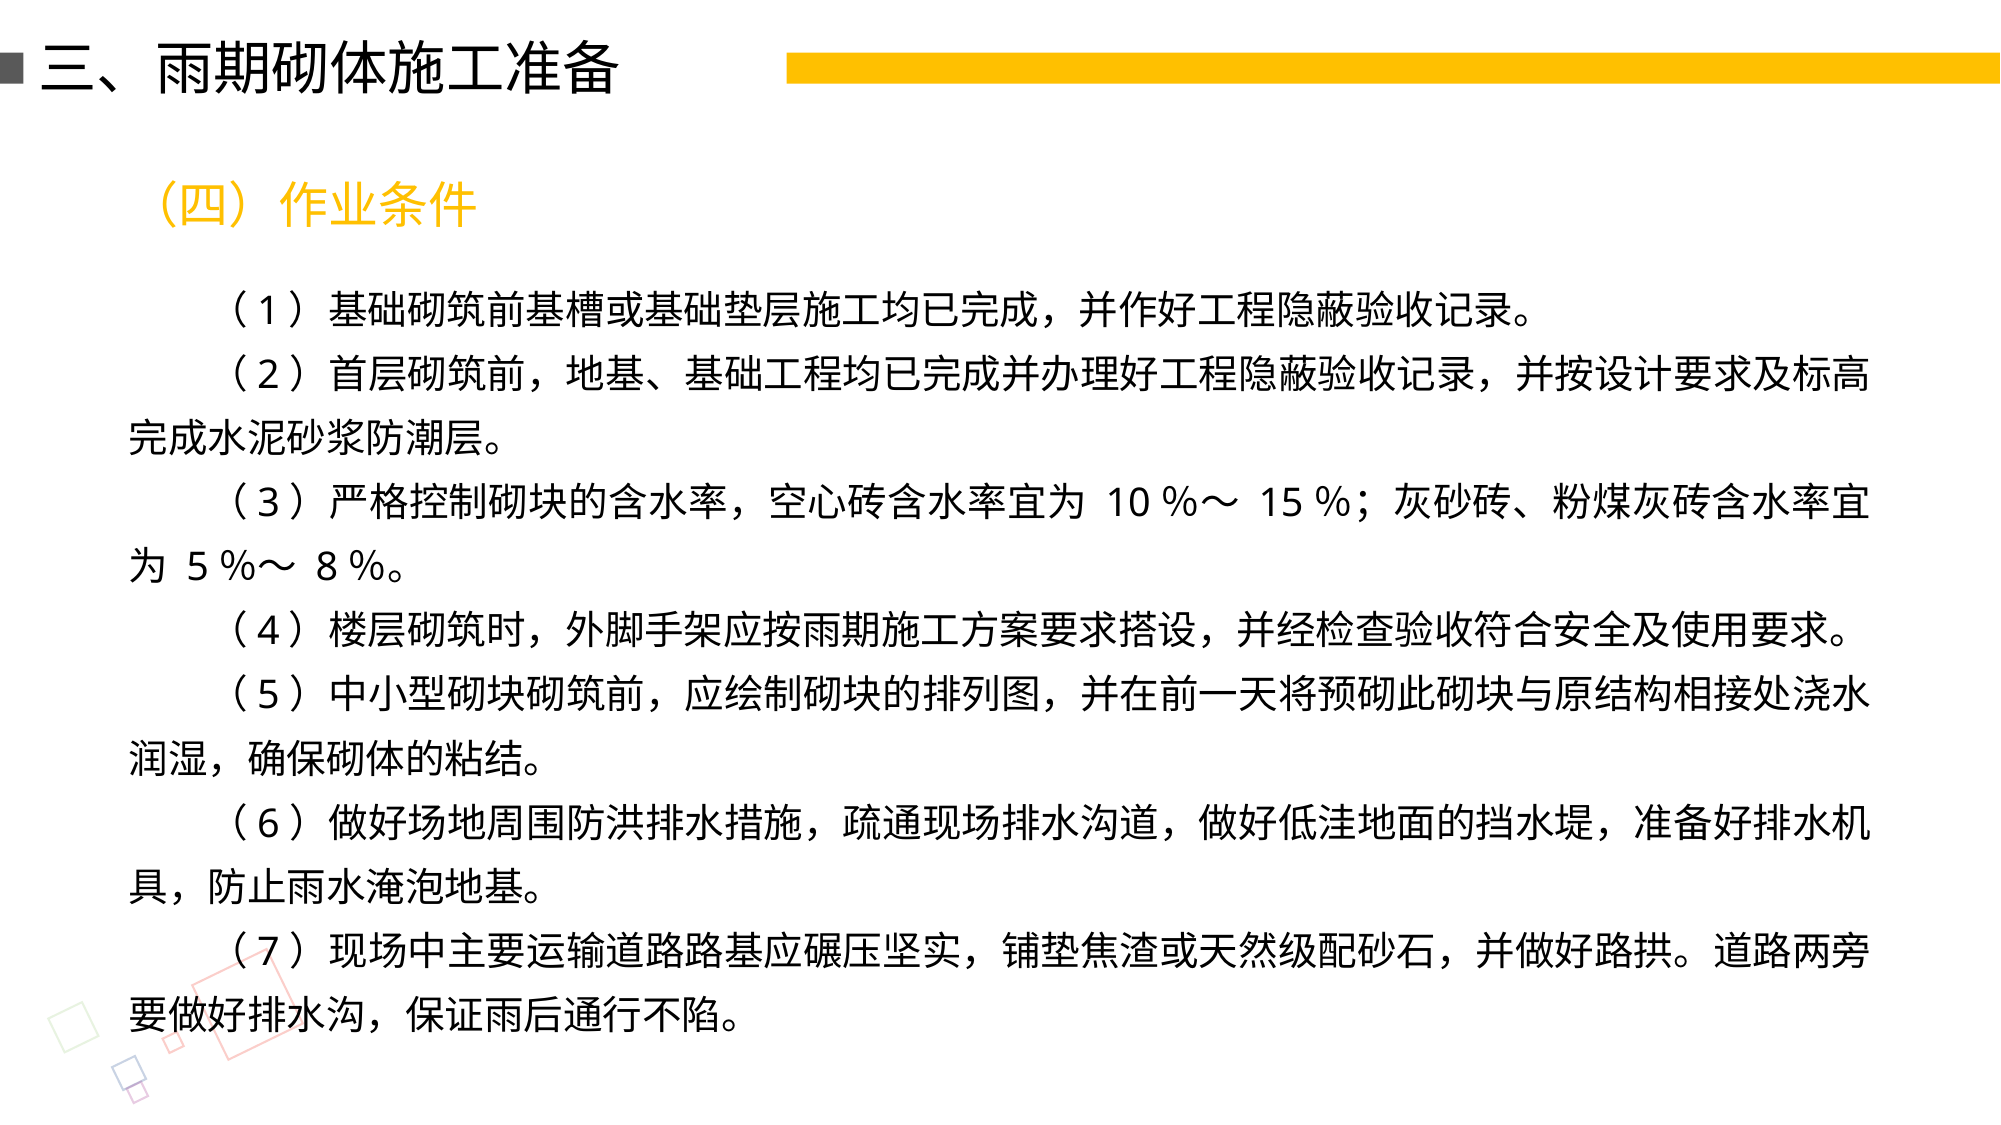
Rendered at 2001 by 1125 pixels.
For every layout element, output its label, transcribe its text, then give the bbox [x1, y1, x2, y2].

text_box [125, 1080, 150, 1105]
text_box [110, 1054, 148, 1092]
text_box [46, 1000, 100, 1054]
text_box （1）基础砌筑前基槽或基础垫层施工均已完成，并作好工程隐蔽验收记录。 （2）首层砌筑前，地基、基础工程均已完成并办理好工程隐蔽验收记录，并按设计要求及标高完成水泥砂浆防潮层。 （3）严格控制砌块的含水率，空心砖含水率宜为 10％～ 15％；灰砂砖、粉煤灰砖含水率宜为 5％～ 8％。 （4）楼层砌筑时，外脚手架应按雨期施工方案要求搭设，并经检查验收符合安全及使用要求。 （5）中小型砌块砌筑前，应绘制砌块的排列图，并在前一天将预砌此砌块与原结构相接处浇水润湿，确保砌体的粘结。 （6）做好场地周围防洪排水措施，疏通现场排水沟道，做好低洼地面的挡水堤，准备好排水机具，防止雨水淹泡地基。 （7）现场中主要运输道路路基应碾压坚实，铺垫焦渣或天然级配砂石，并做好路拱。道路两旁要做好排水沟，保证雨后通行不陷。 [114, 260, 1886, 1045]
text_box （四）作业条件 [114, 165, 1886, 241]
text_box [164, 1045, 186, 1055]
text_box 三、雨期砌体施工准备 [23, 23, 637, 109]
text_box [220, 1045, 261, 1062]
